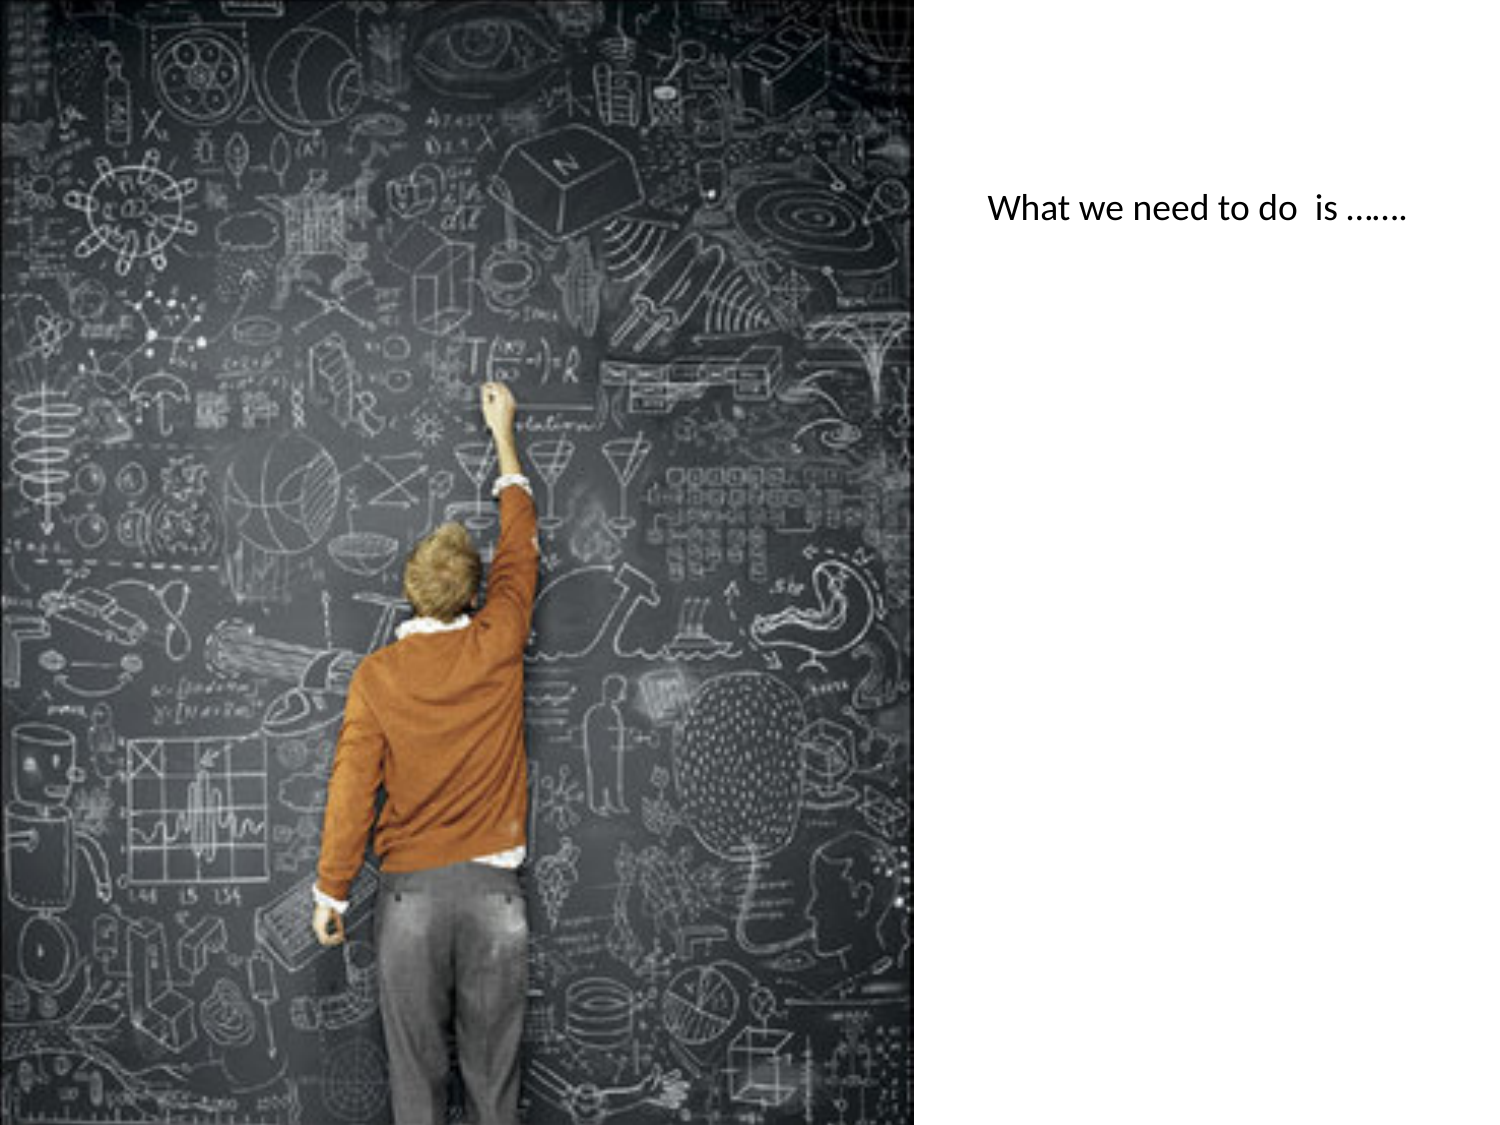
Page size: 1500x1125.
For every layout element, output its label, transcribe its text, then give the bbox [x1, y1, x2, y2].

text_box What we need to do is ……. [972, 175, 1430, 236]
picture [0, 0, 915, 1125]
